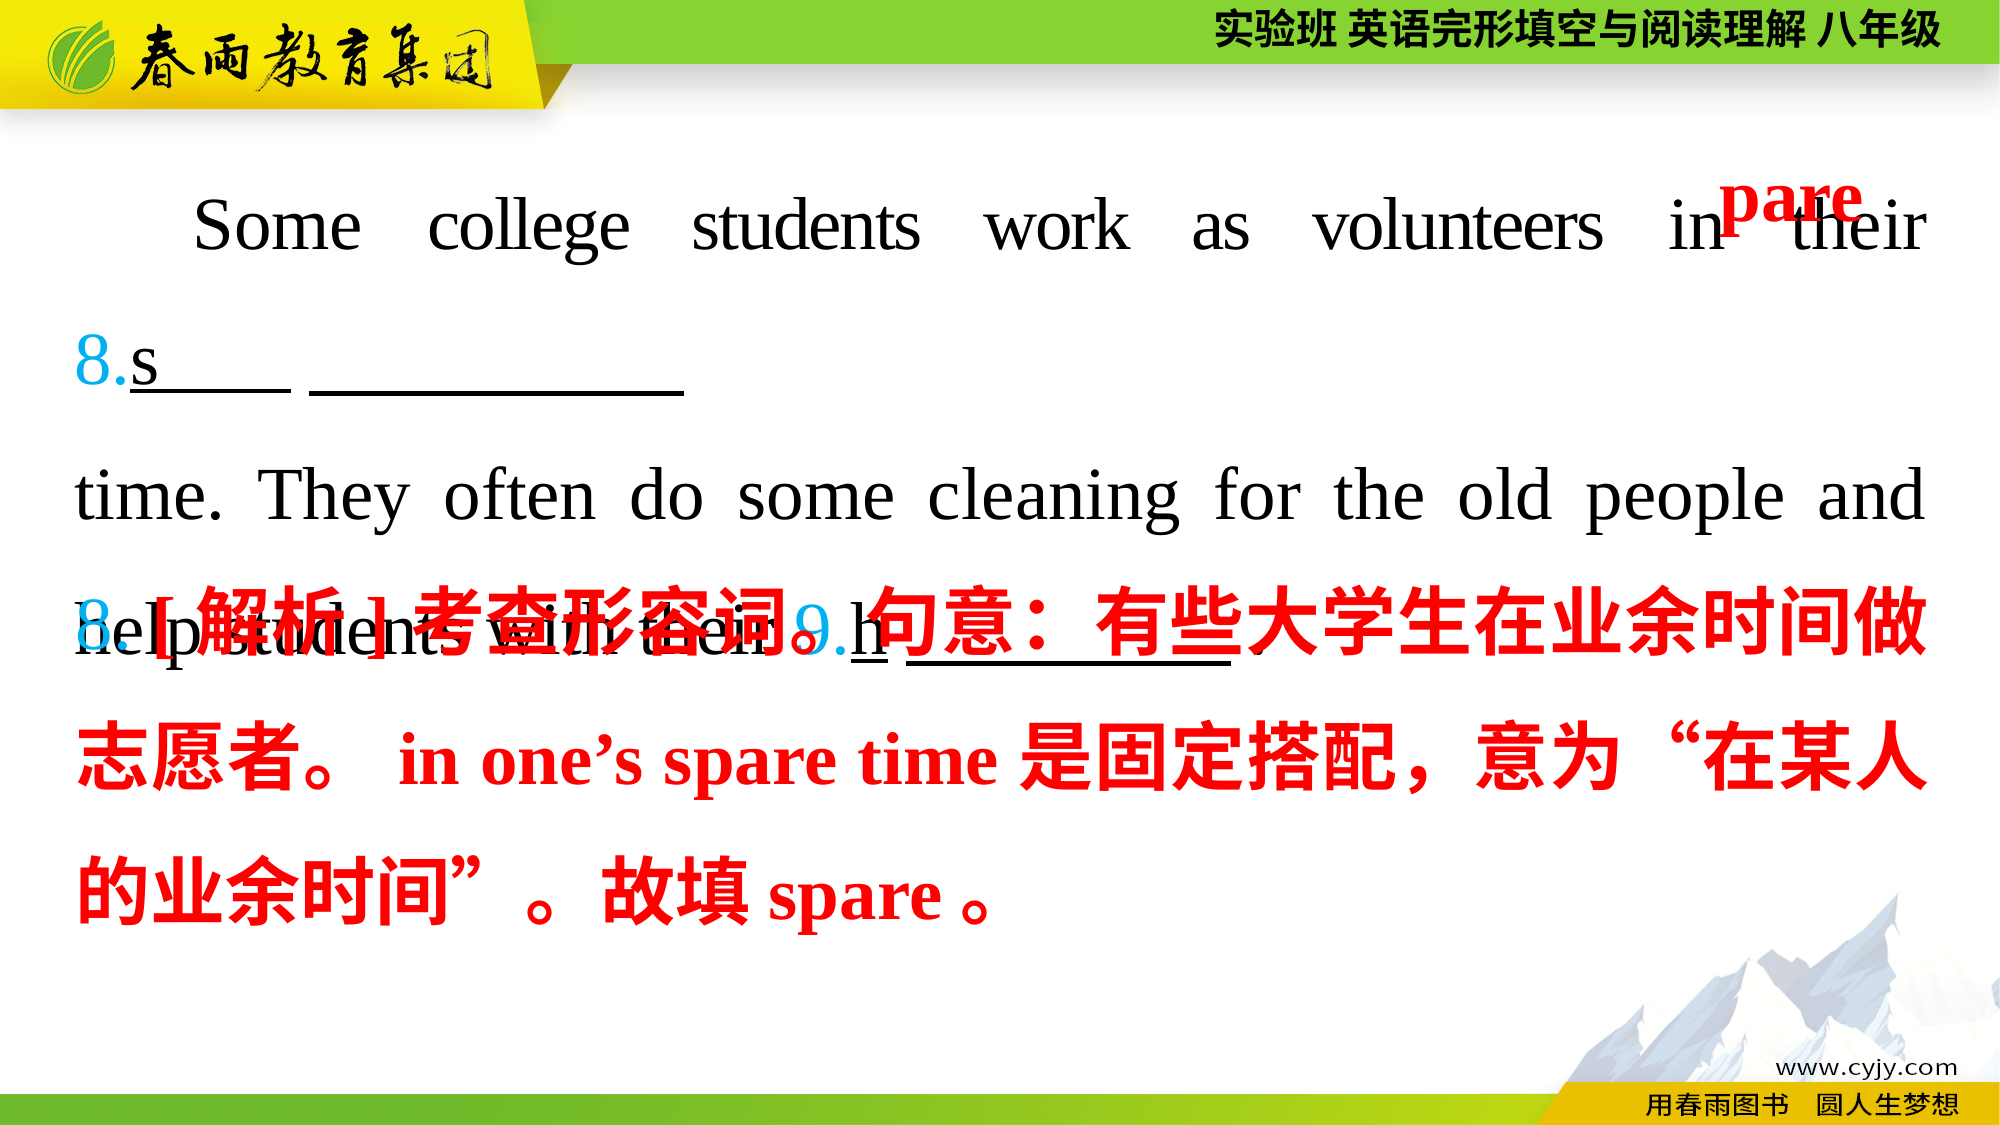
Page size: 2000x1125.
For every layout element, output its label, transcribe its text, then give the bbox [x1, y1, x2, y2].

text_box 8. [解析]考查形容词。句意：有些大学生在业余时间做志愿者。in one’s spare time是固定搭配，意为“在某人的业余时间”。故填spare。 [60, 522, 1945, 943]
picture [0, 0, 2000, 1125]
list Some college students work as volunteers in their 8.s ， time. They often do some cleaning for the old people and help students with their 9.h . [59, 122, 1944, 547]
text_box pare [1704, 138, 1880, 244]
